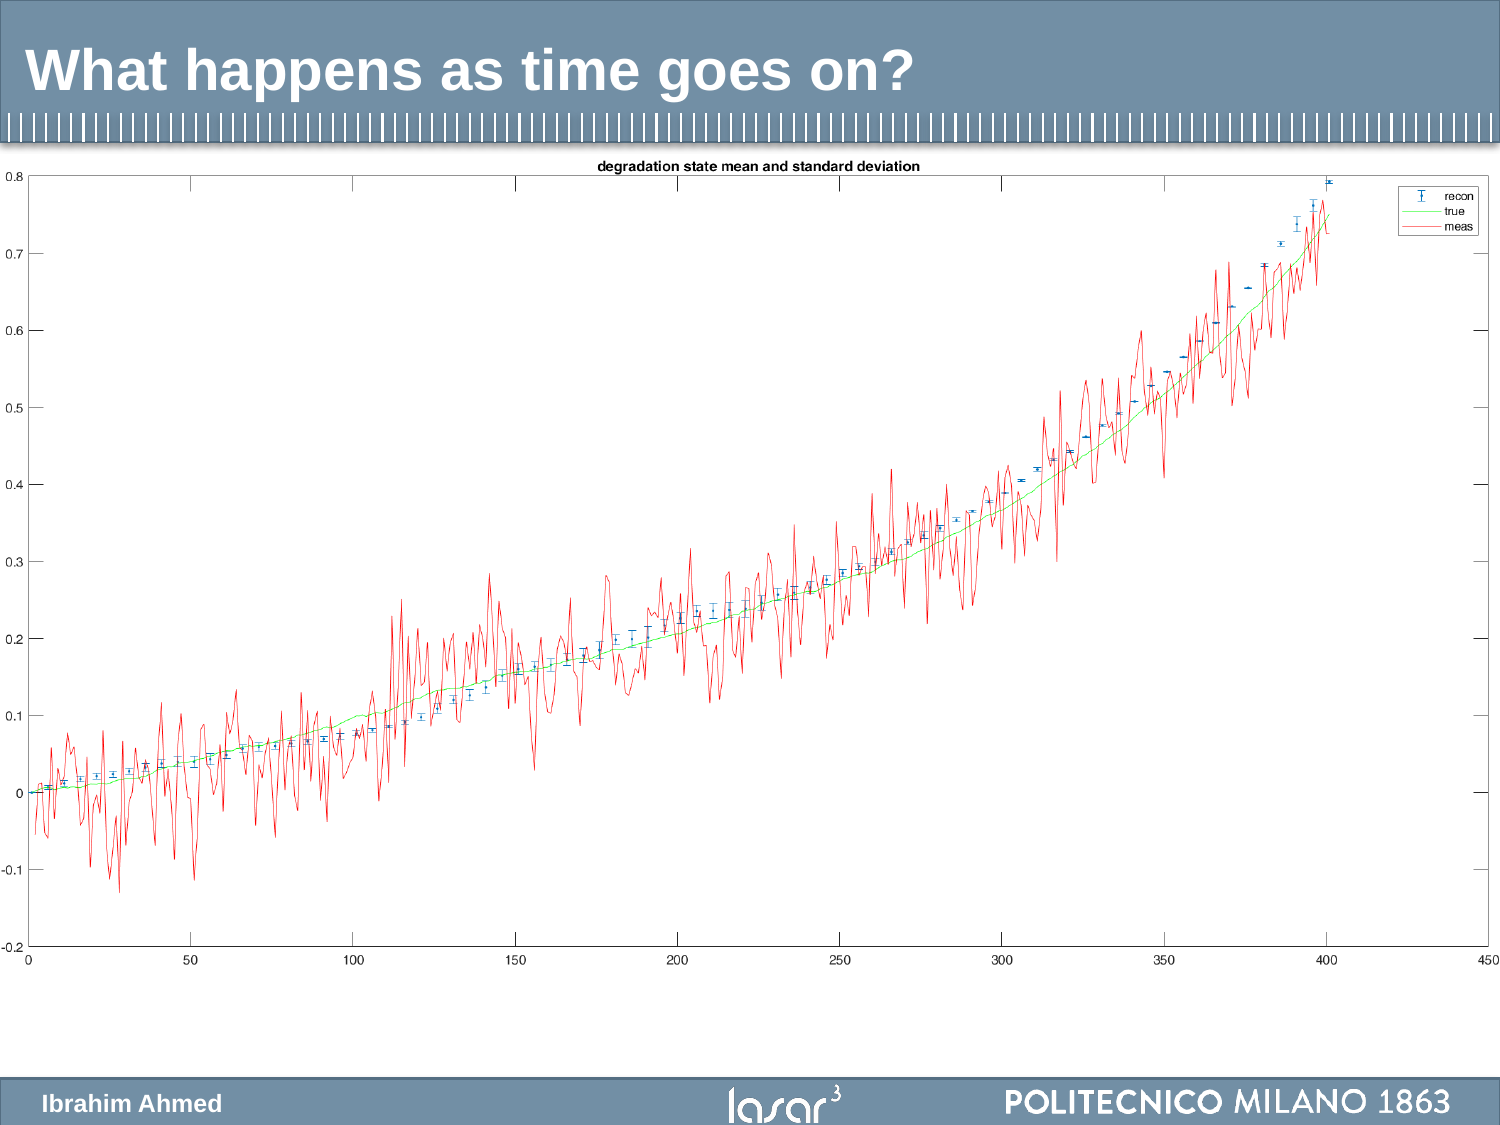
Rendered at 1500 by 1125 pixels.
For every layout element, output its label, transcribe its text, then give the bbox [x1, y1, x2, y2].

picture [729, 1084, 841, 1123]
picture [0, 1074, 1500, 1125]
picture [0, 159, 1500, 966]
title What happens as time goes on? [25, 0, 1434, 143]
